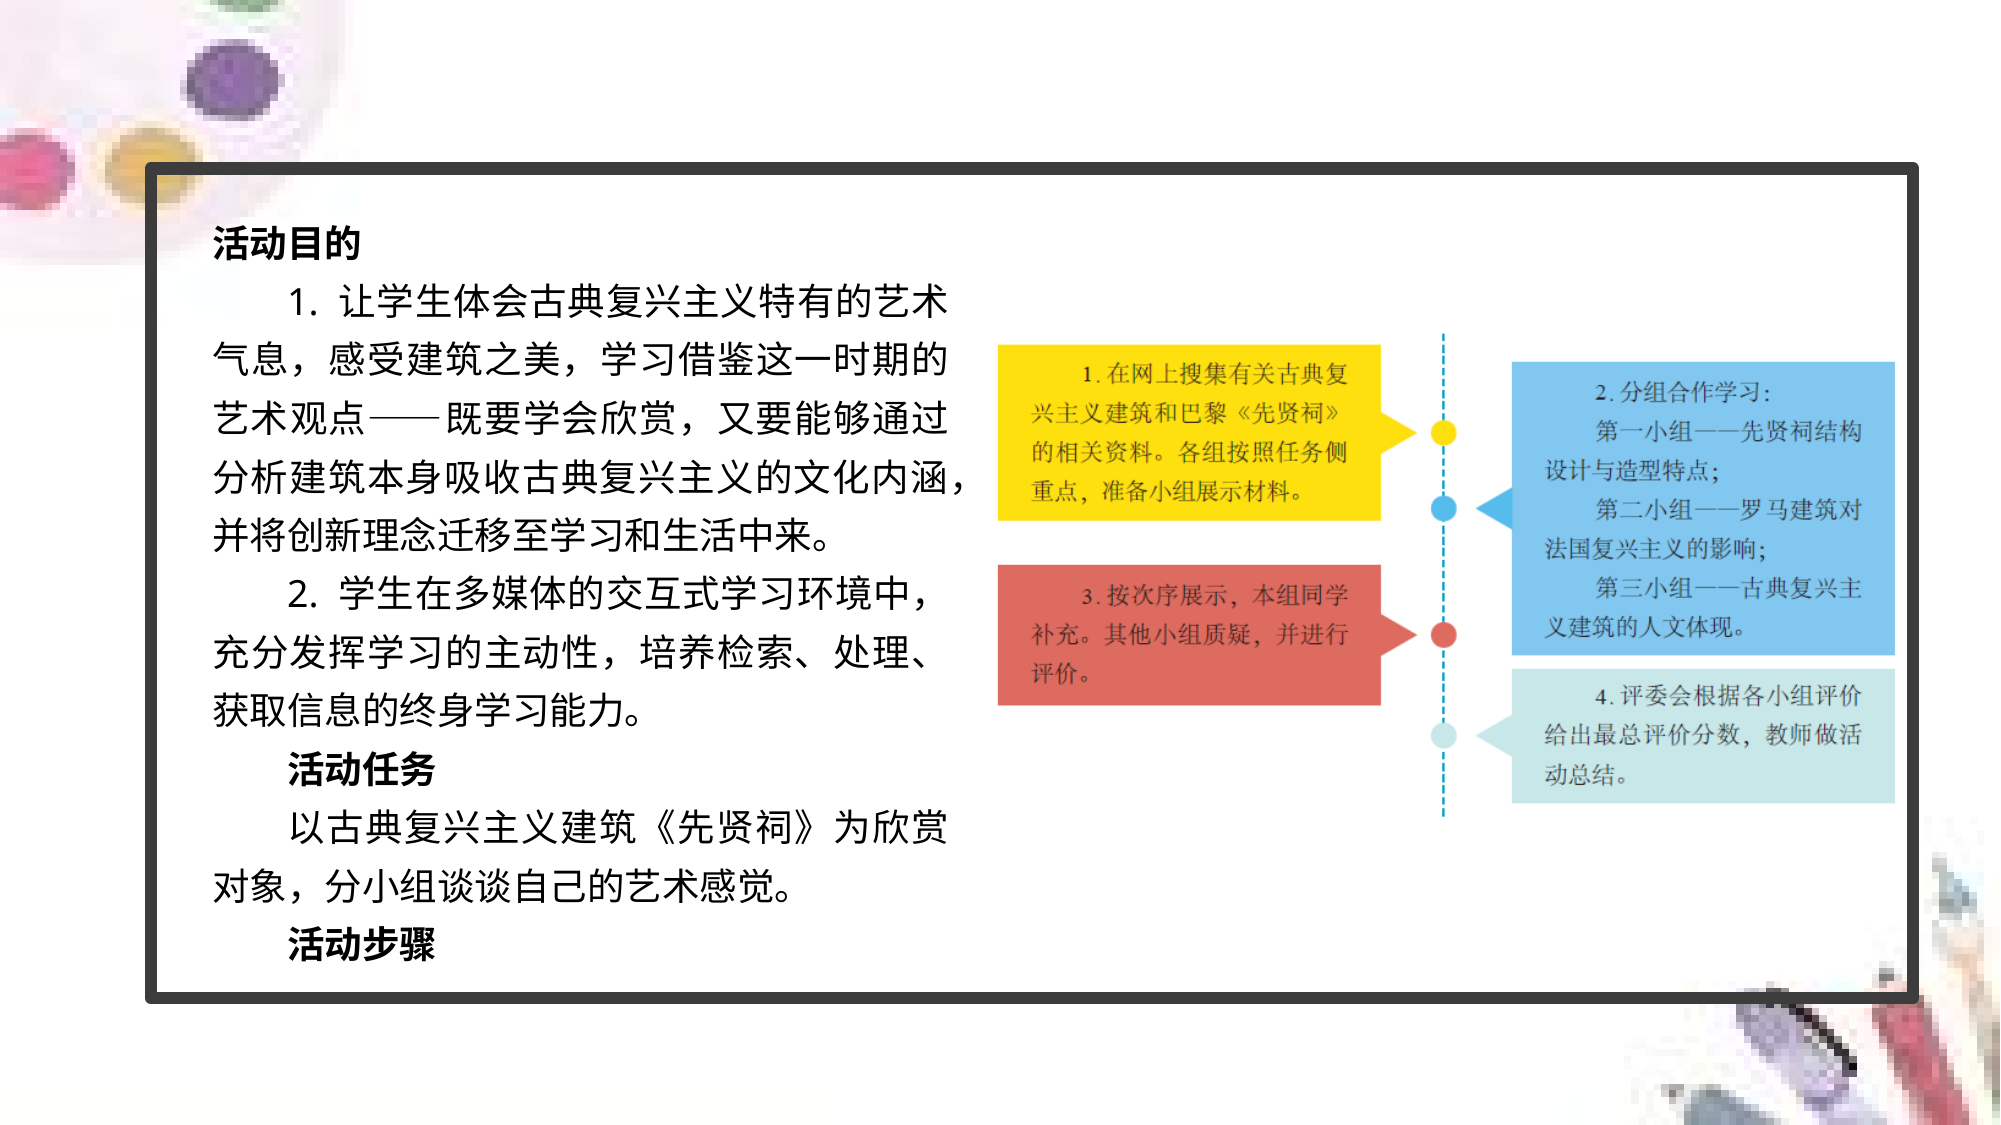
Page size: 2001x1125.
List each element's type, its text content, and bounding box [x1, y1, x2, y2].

picture [0, 0, 2000, 1125]
text_box 活动目的 1. 让学生体会古典复兴主义特有的艺术气息，感受建筑之美，学习借鉴这一时期的艺术观点——既要学会欣赏，又要能够通过分析建筑本身吸收古典复兴主义的文化内涵，并将创新理念迁移至学习和生活中来。 2. 学生在多媒体的交互式学习环境中，充分发挥学习的主动性，培养检索、处理、获取信息的终身学习能力。 活动任务 以古典复兴主义建筑《先贤祠》为欣赏对象，分小组谈谈自己的艺术感觉。 活动步骤 [197, 198, 964, 974]
slide_number [1433, 1042, 1900, 1103]
text_box [149, 166, 1915, 1000]
